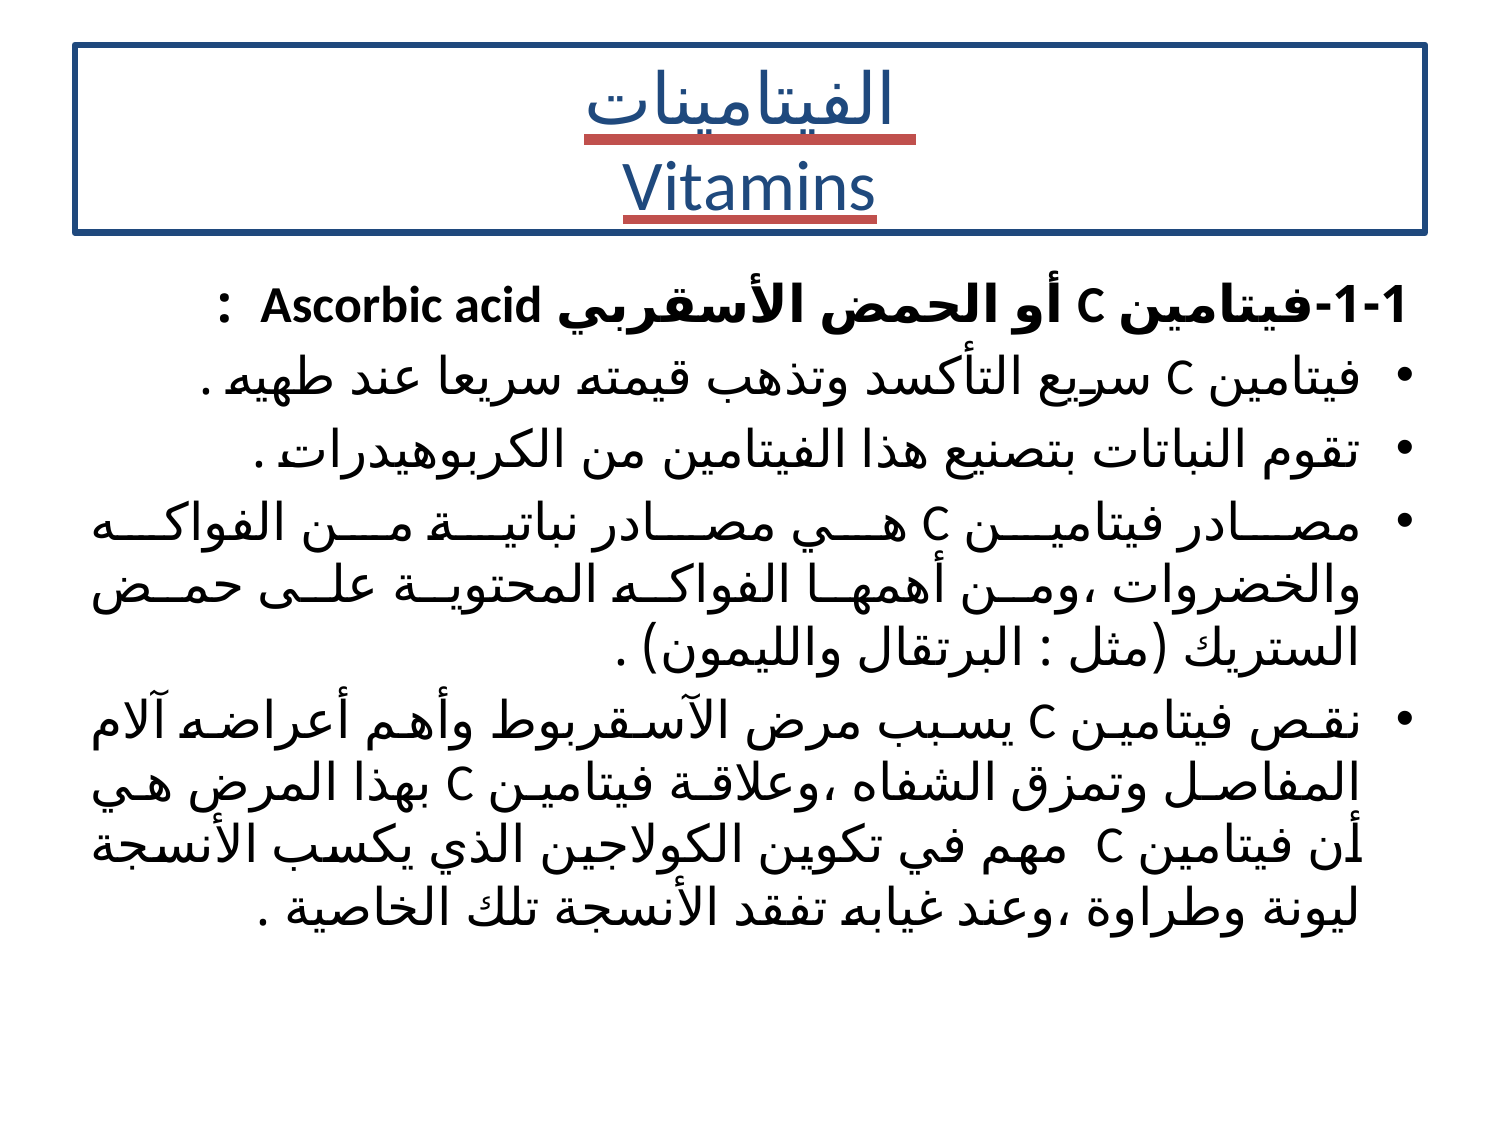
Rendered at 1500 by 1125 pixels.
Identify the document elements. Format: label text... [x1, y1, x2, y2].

list 1-1-فيتامين C أو الحمض الأسقربي Ascorbic acid : فيتامين C سريع التأكسد وتذهب قيمته سريعا عند طهيه . تقوم النباتات بتصنيع هذا الفيتامين من الكربوهيدرات . مصادر فيتامين C هي مصادر نباتية من الفواكه والخضروات ،ومن أهمها الفواكه المحتوية على حمض الستريك (مثل : البرتقال والليمون) . نقص فيتامين C يسبب مرض الآسقربوط وأهم أعراضه آلام المفاصل وتمزق الشفاه ،وعلاقة فيتامين C بهذا المرض هي أن فيتامين C مهم في تكوين الكولاجين الذي يكسب الأنسجة ليونة وطراوة ،وعند غيابه تفقد الأنسجة تلك الخاصية . [75, 262, 1425, 1005]
title الفيتامينات Vitamins [75, 45, 1425, 233]
